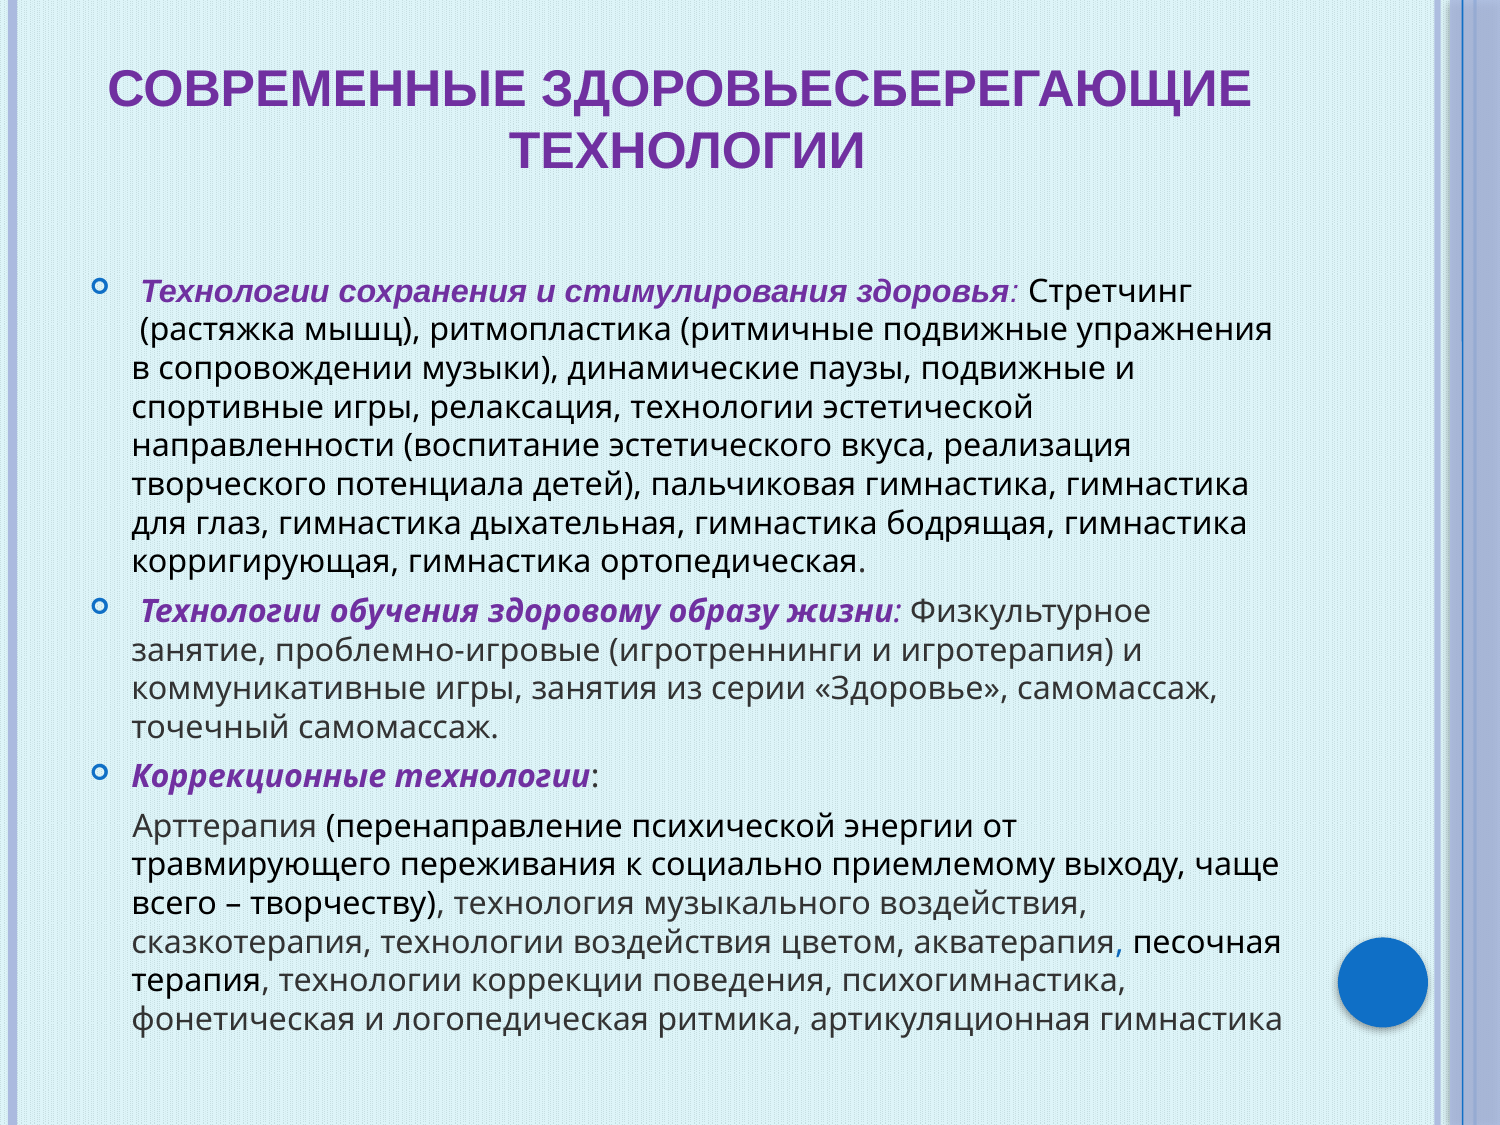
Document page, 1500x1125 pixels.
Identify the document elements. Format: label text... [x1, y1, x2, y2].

title СОВРЕМЕННЫЕ ЗДОРОВЬЕСБЕРЕГАЮЩИЕ ТЕХНОЛОГИИ [75, 45, 1300, 233]
list Технологии сохранения и стимулирования здоровья: Стретчинг (растяжка мышц), ритмопластика (ритмичныe подвижные упражнения в сопровождении музыки), динамические паузы, подвижные и спортивные игры, релаксация, технологии эстетической направленности (воспитание эстетического вкуса, реализация творческого потенциала детей), пальчиковая гимнастика, гимнастика для глаз, гимнастика дыхательная, гимнастика бодрящая, гимнастика корригирующая, гимнастика ортопедическая. Технологии обучения здоровому образу жизни: Физкультурное занятие, проблемно-игровые (игротреннинги и игротерапия) и коммуникативные игры, занятия из серии «Здоровье», самомассаж, точечный самомассаж. Коррекционные технологии: Арттерапия (перенаправление психической энергии от травмирующего переживания к социально приемлемому выходу, чаще всего – творчеству), технология музыкального воздействия, сказкотерапия, технологии воздействия цветом, акватерапия, песочная терапия, технологии коррекции поведения, психогимнастика, фонетическая и логопедическая ритмика, артикуляционная гимнастика [75, 262, 1300, 1062]
